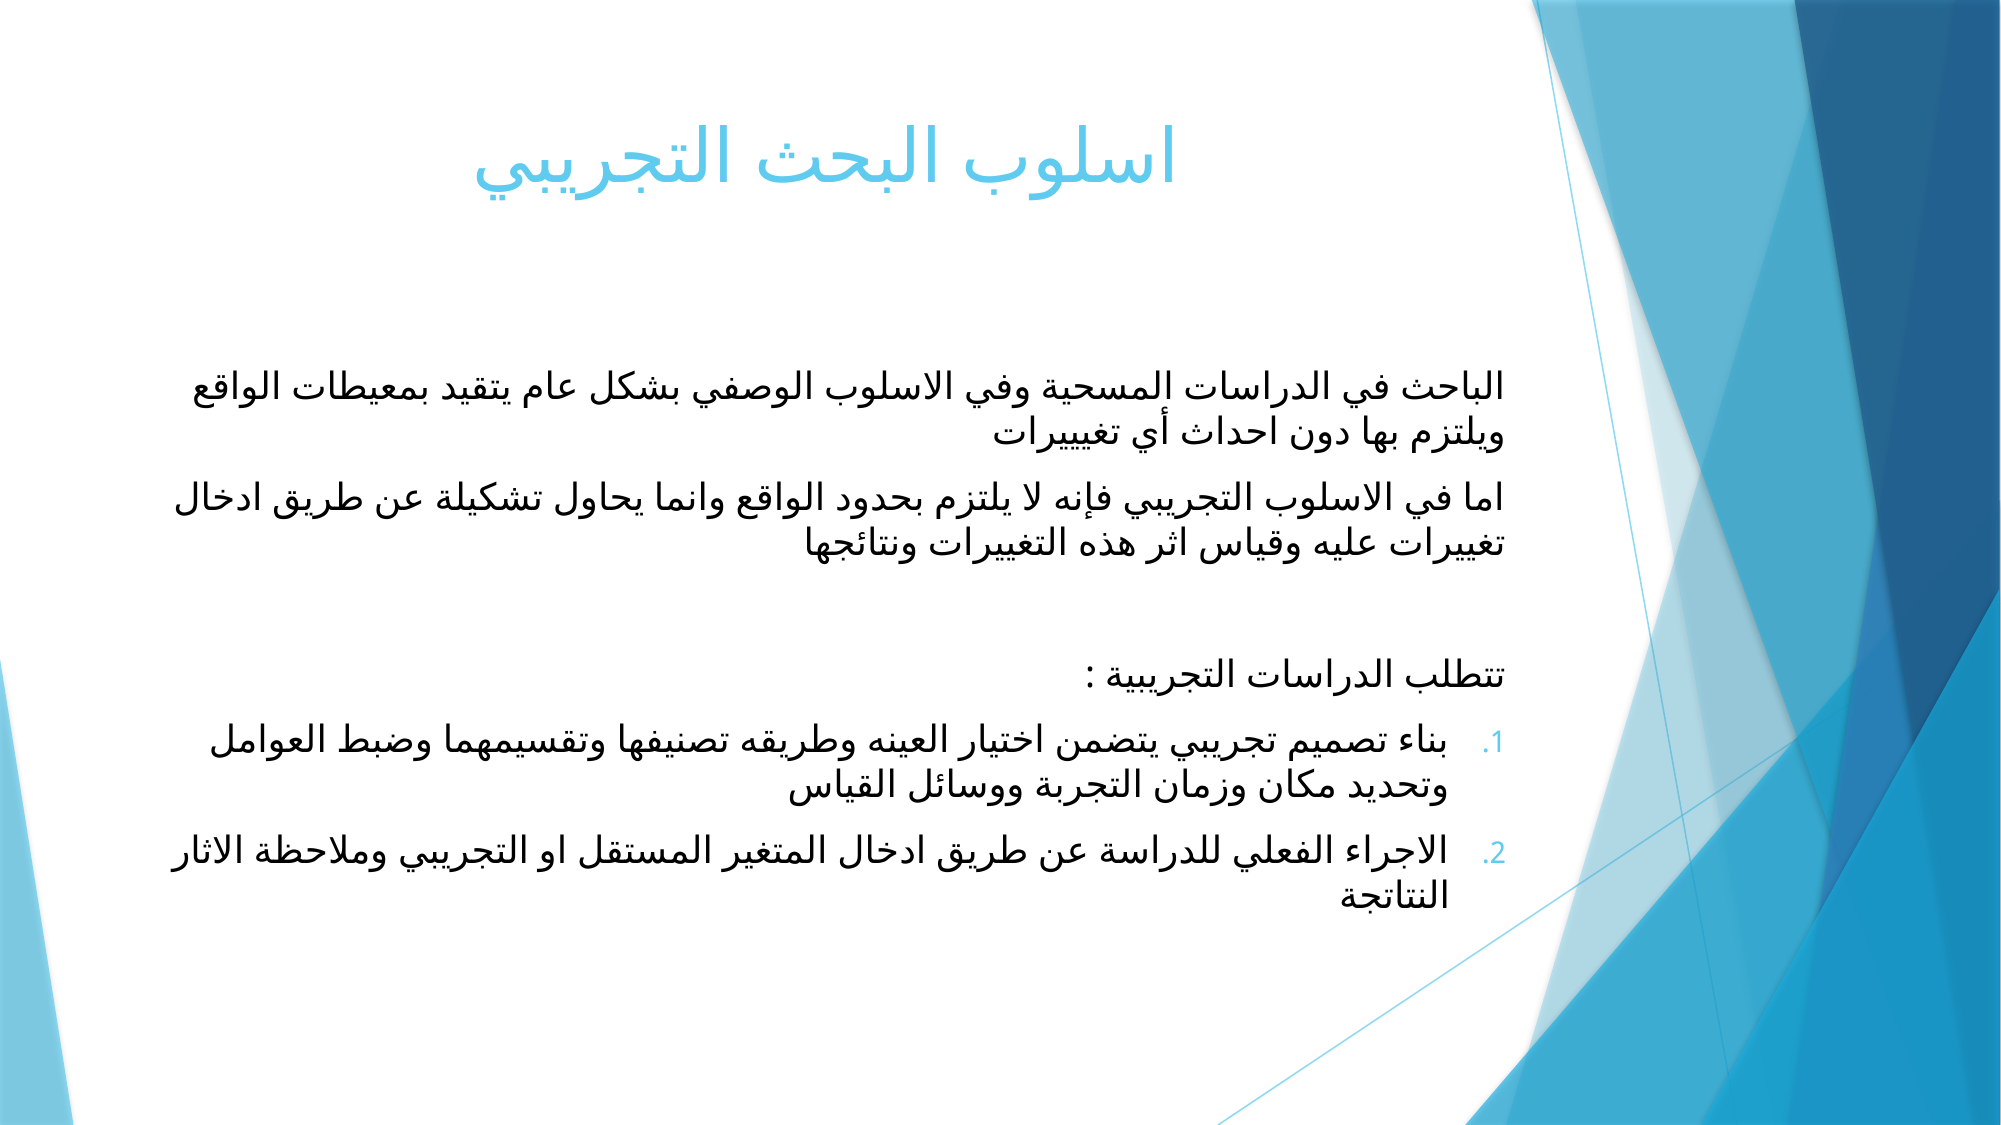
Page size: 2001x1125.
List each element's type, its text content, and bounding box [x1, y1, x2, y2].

title اسلوب البحث التجريبي [111, 99, 1522, 317]
list الباحث في الدراسات المسحية وفي الاسلوب الوصفي بشكل عام يتقيد بمعيطات الواقع ويلتزم بها دون احداث أي تغيييرات اما في الاسلوب التجريبي فإنه لا يلتزم بحدود الواقع وانما يحاول تشكيلة عن طريق ادخال تغييرات عليه وقياس اثر هذه التغييرات ونتائجها تتطلب الدراسات التجريبية : بناء تصميم تجريبي يتضمن اختيار العينه وطريقه تصنيفها وتقسيمهما وضبط العوامل وتحديد مكان وزمان التجربة ووسائل القياس الاجراء الفعلي للدراسة عن طريق ادخال المتغير المستقل او التجريبي وملاحظة الاثار النتاتجة [111, 354, 1522, 992]
